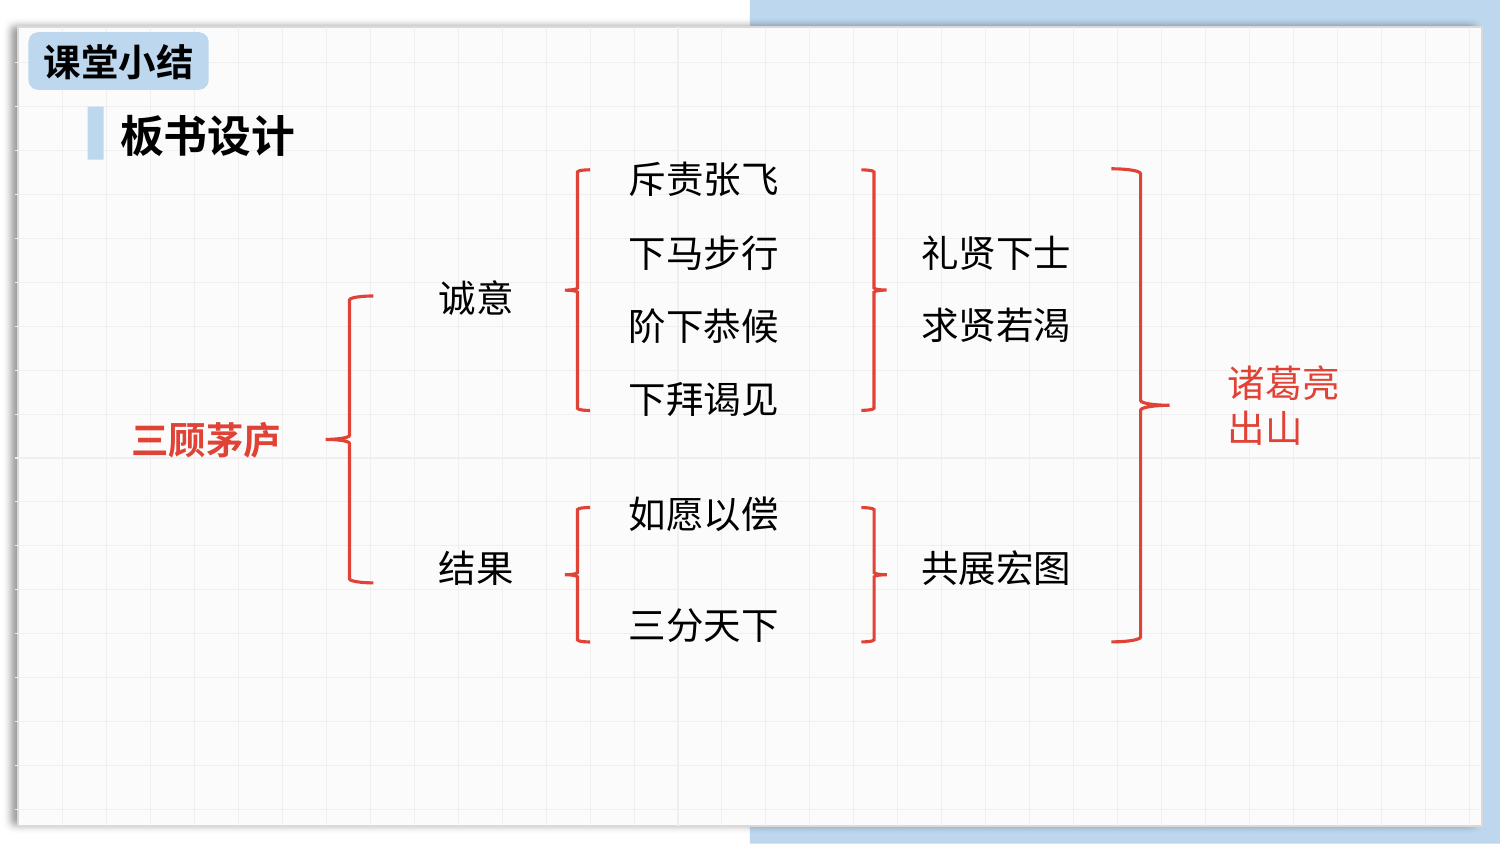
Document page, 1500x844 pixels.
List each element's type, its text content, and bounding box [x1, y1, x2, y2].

text_box 诸葛亮出山 [1216, 354, 1363, 456]
text_box [86, 106, 105, 161]
text_box 下拜谒见 [617, 370, 820, 428]
text_box 三分天下 [617, 596, 820, 653]
text_box 共展宏图 [909, 539, 1112, 596]
text_box [325, 295, 374, 584]
text_box 结果 [427, 539, 565, 596]
text_box 阶下恭候 [617, 297, 820, 354]
text_box 三顾茅庐 [119, 411, 296, 468]
text_box 斥责张飞 [617, 150, 820, 207]
text_box [861, 507, 887, 643]
text_box [565, 169, 591, 412]
text_box 诚意 [427, 269, 565, 326]
text_box 课堂小结 [27, 31, 210, 91]
text_box 如愿以偿 [617, 485, 820, 542]
text_box [565, 506, 591, 643]
text_box [1111, 168, 1170, 643]
text_box 板书设计 [109, 102, 307, 167]
text_box 求贤若渴 [909, 295, 1112, 353]
text_box 礼贤下士 [909, 224, 1112, 281]
text_box 下马步行 [617, 224, 820, 281]
text_box [861, 169, 887, 411]
